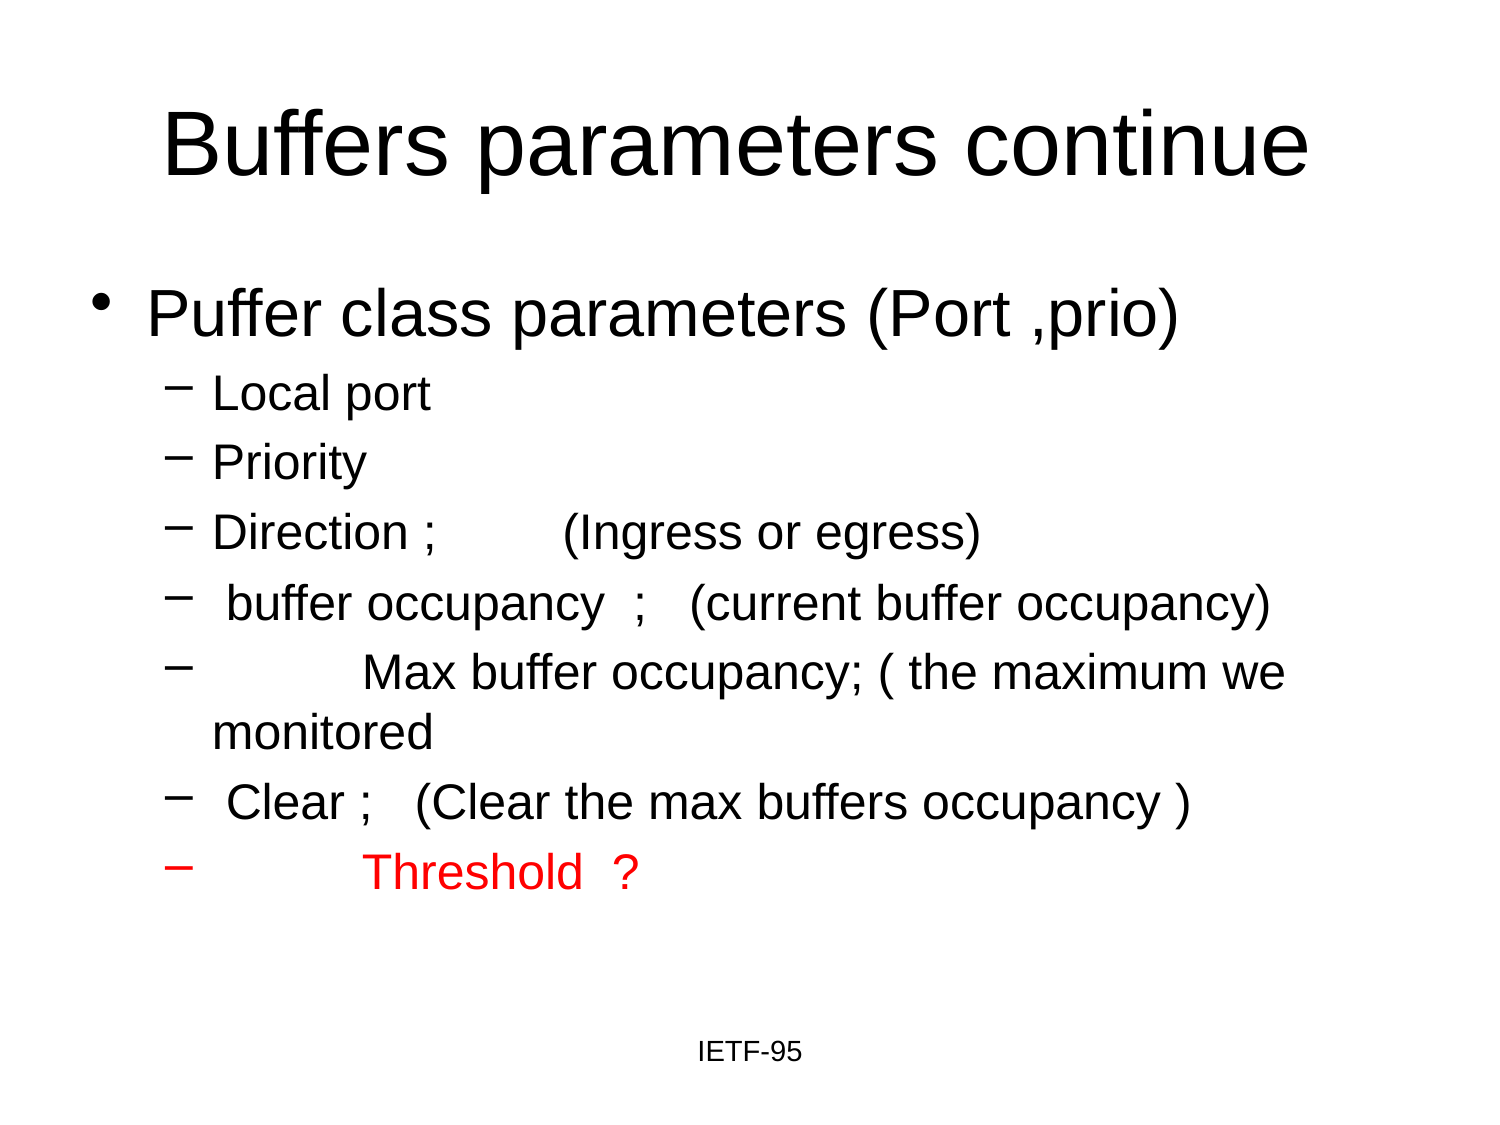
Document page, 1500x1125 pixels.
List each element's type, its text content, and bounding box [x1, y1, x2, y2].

list Puffer class parameters (Port ,prio) Local port Priority Direction ; (Ingress or egress) buffer occupancy ; (current buffer occupancy) Max buffer occupancy; ( the maximum we monitored Clear ; (Clear the max buffers occupancy ) Threshold ? [75, 262, 1425, 1005]
footer IETF-95 [512, 1024, 988, 1103]
title Buffers parameters continue [75, 45, 1425, 233]
